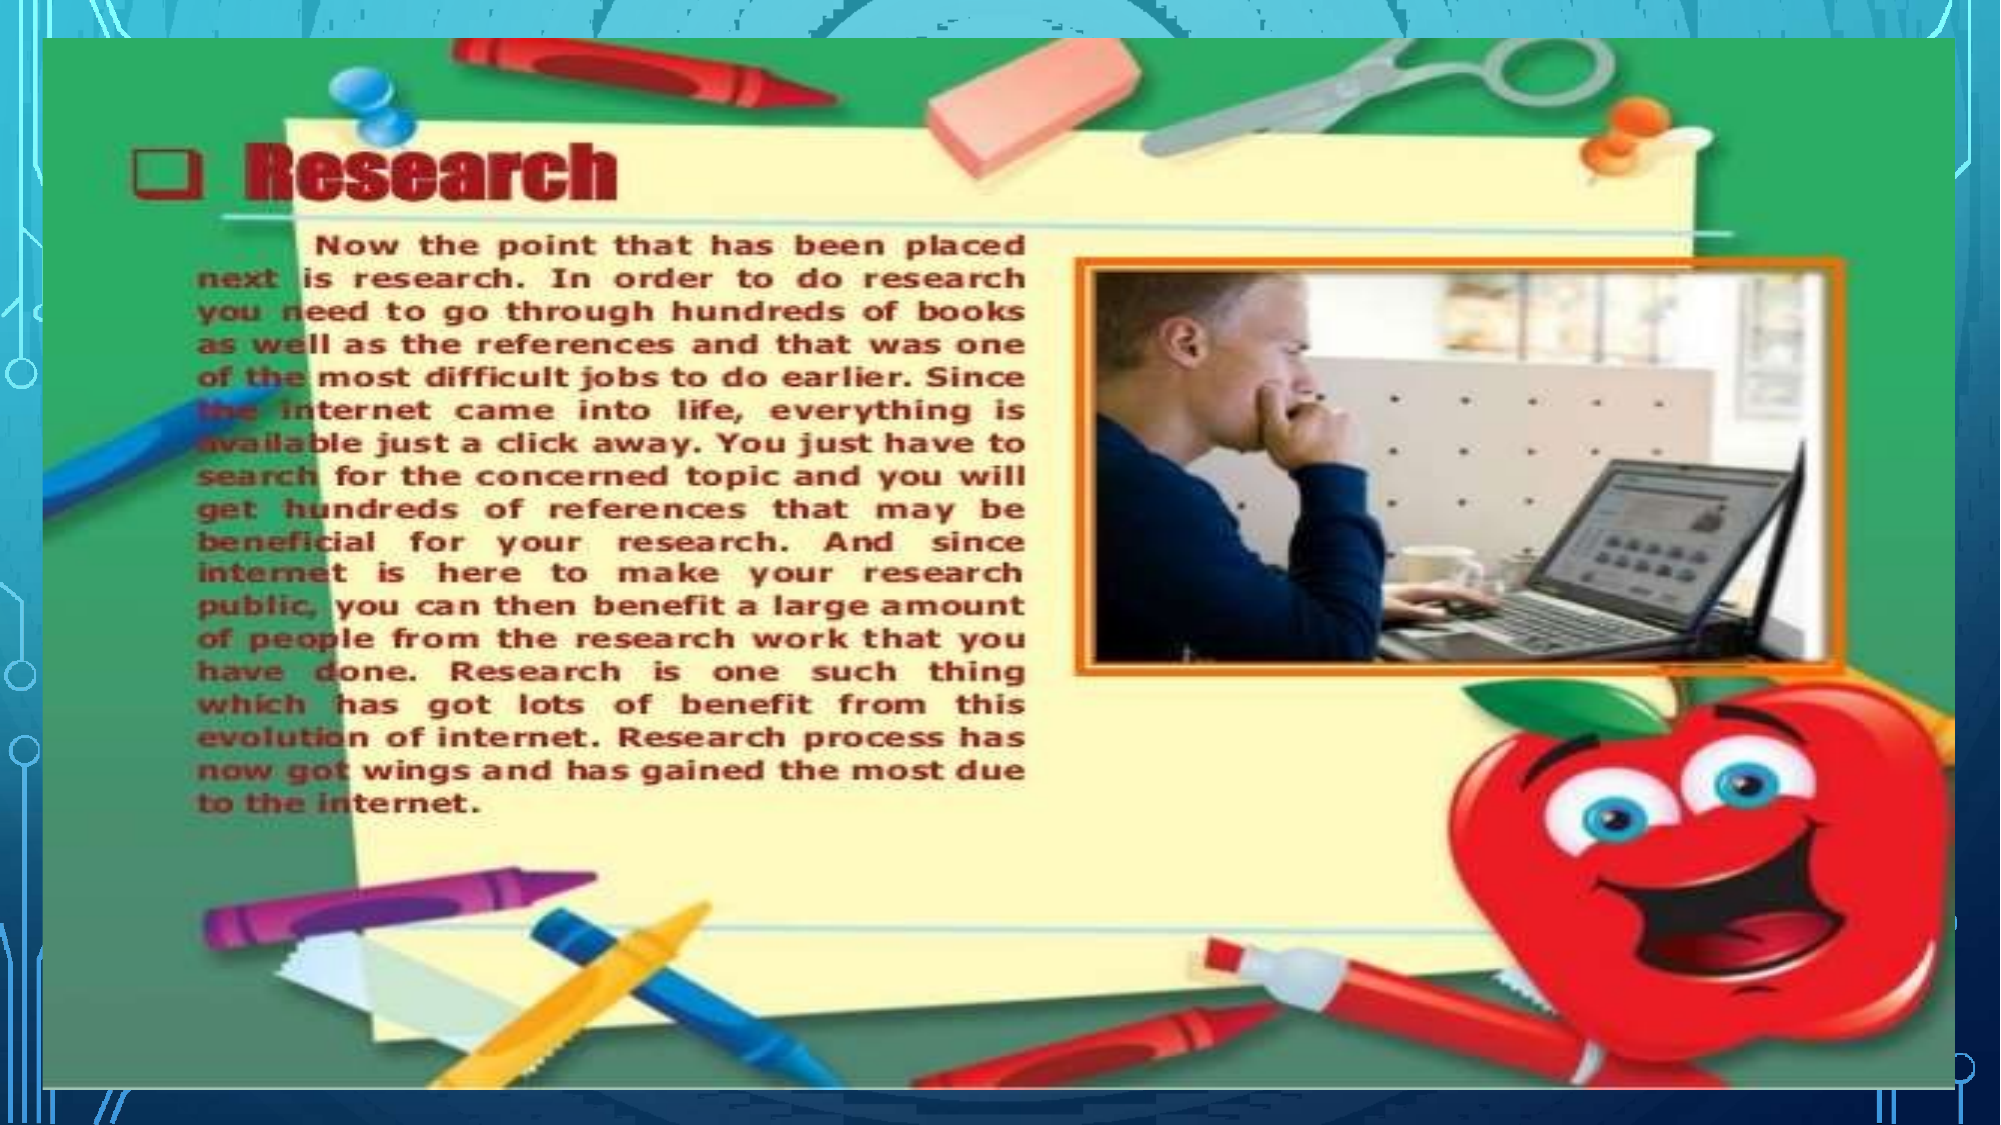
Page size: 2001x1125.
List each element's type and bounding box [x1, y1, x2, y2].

picture [0, 0, 2000, 1125]
text_box [42, 38, 1955, 1090]
